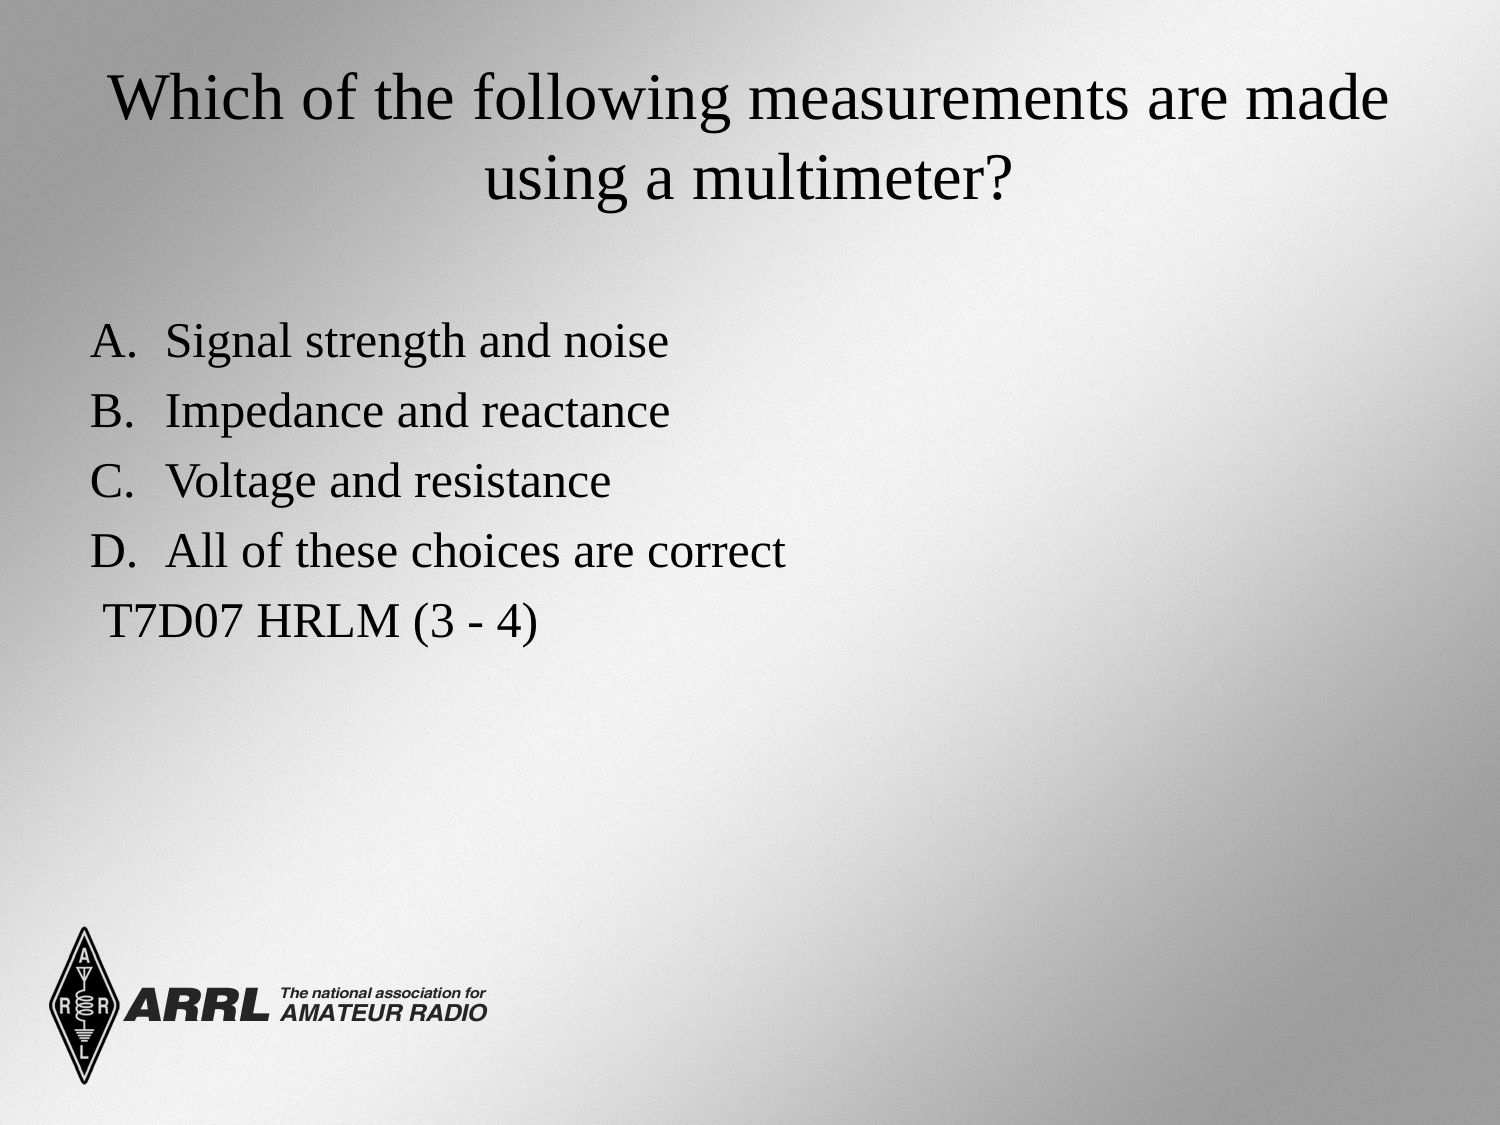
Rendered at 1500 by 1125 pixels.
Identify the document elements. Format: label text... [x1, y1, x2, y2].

picture [0, 0, 1500, 1125]
title Which of the following measurements are made using a multimeter? [75, 45, 1425, 233]
list Signal strength and noise Impedance and reactance Voltage and resistance All of these choices are correct T7D07 HRLM (3 - 4) [75, 299, 1425, 1005]
